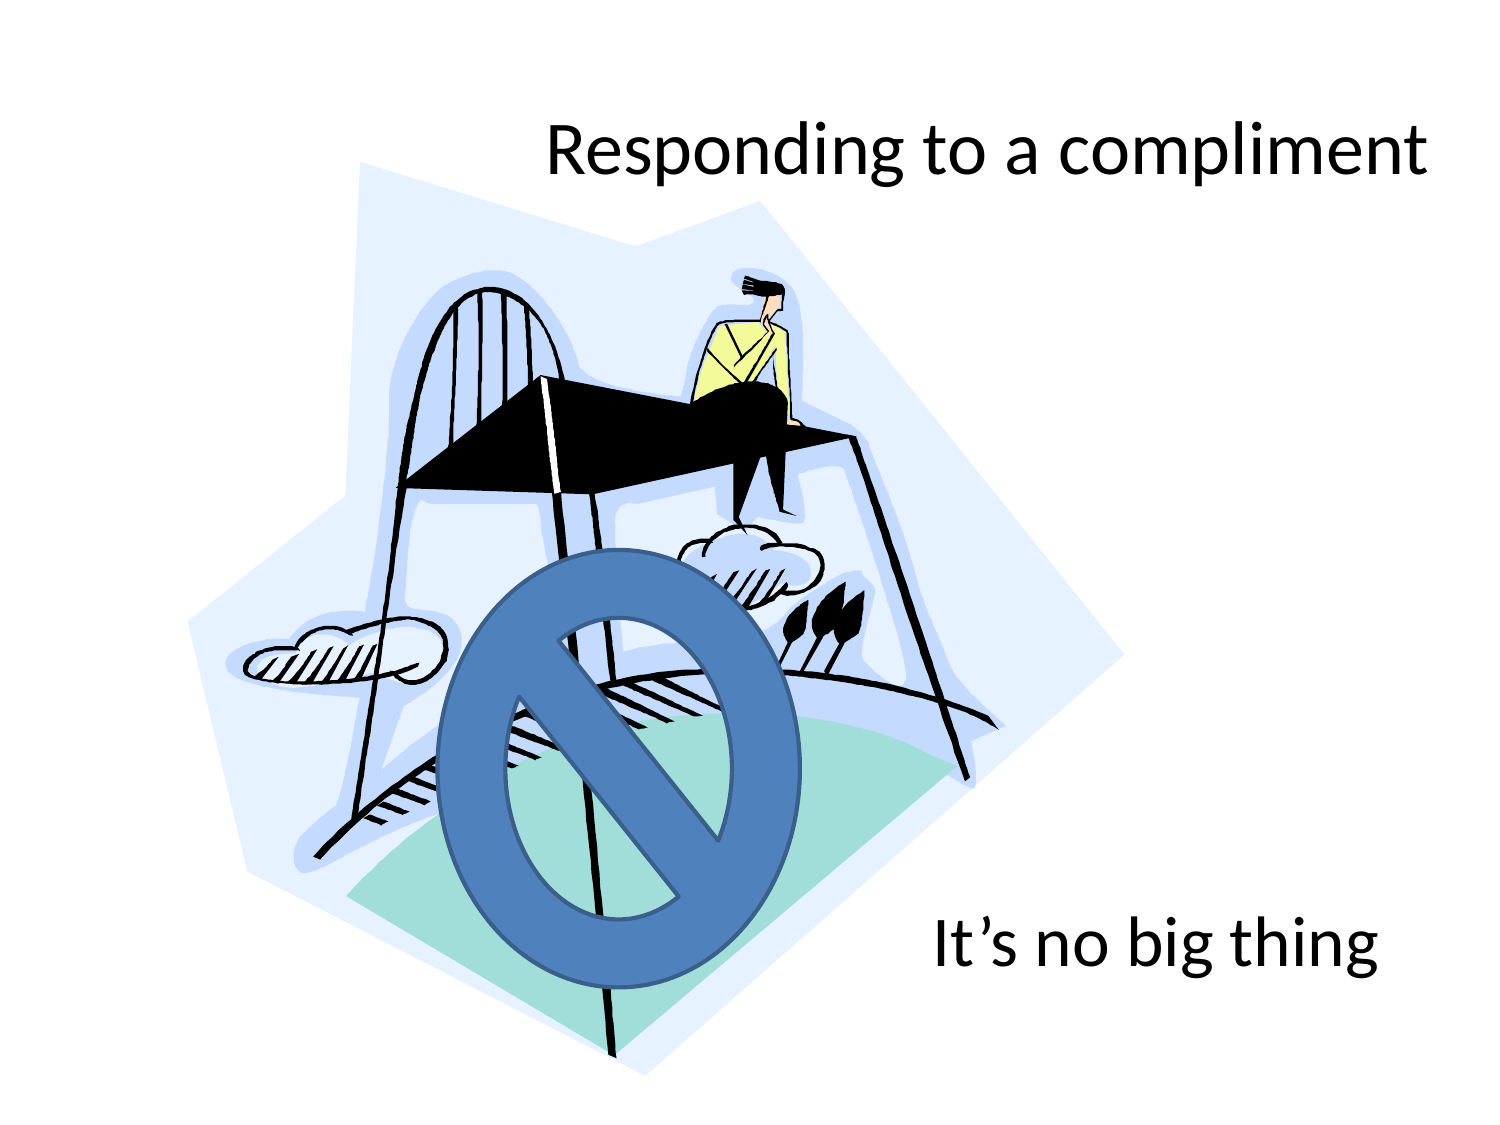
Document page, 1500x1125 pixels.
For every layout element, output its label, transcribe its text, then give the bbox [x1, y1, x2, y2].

picture [187, 149, 1137, 1088]
text_box It’s no big thing [1140, 862, 1438, 1013]
title Responding to a compliment [512, 50, 1463, 238]
